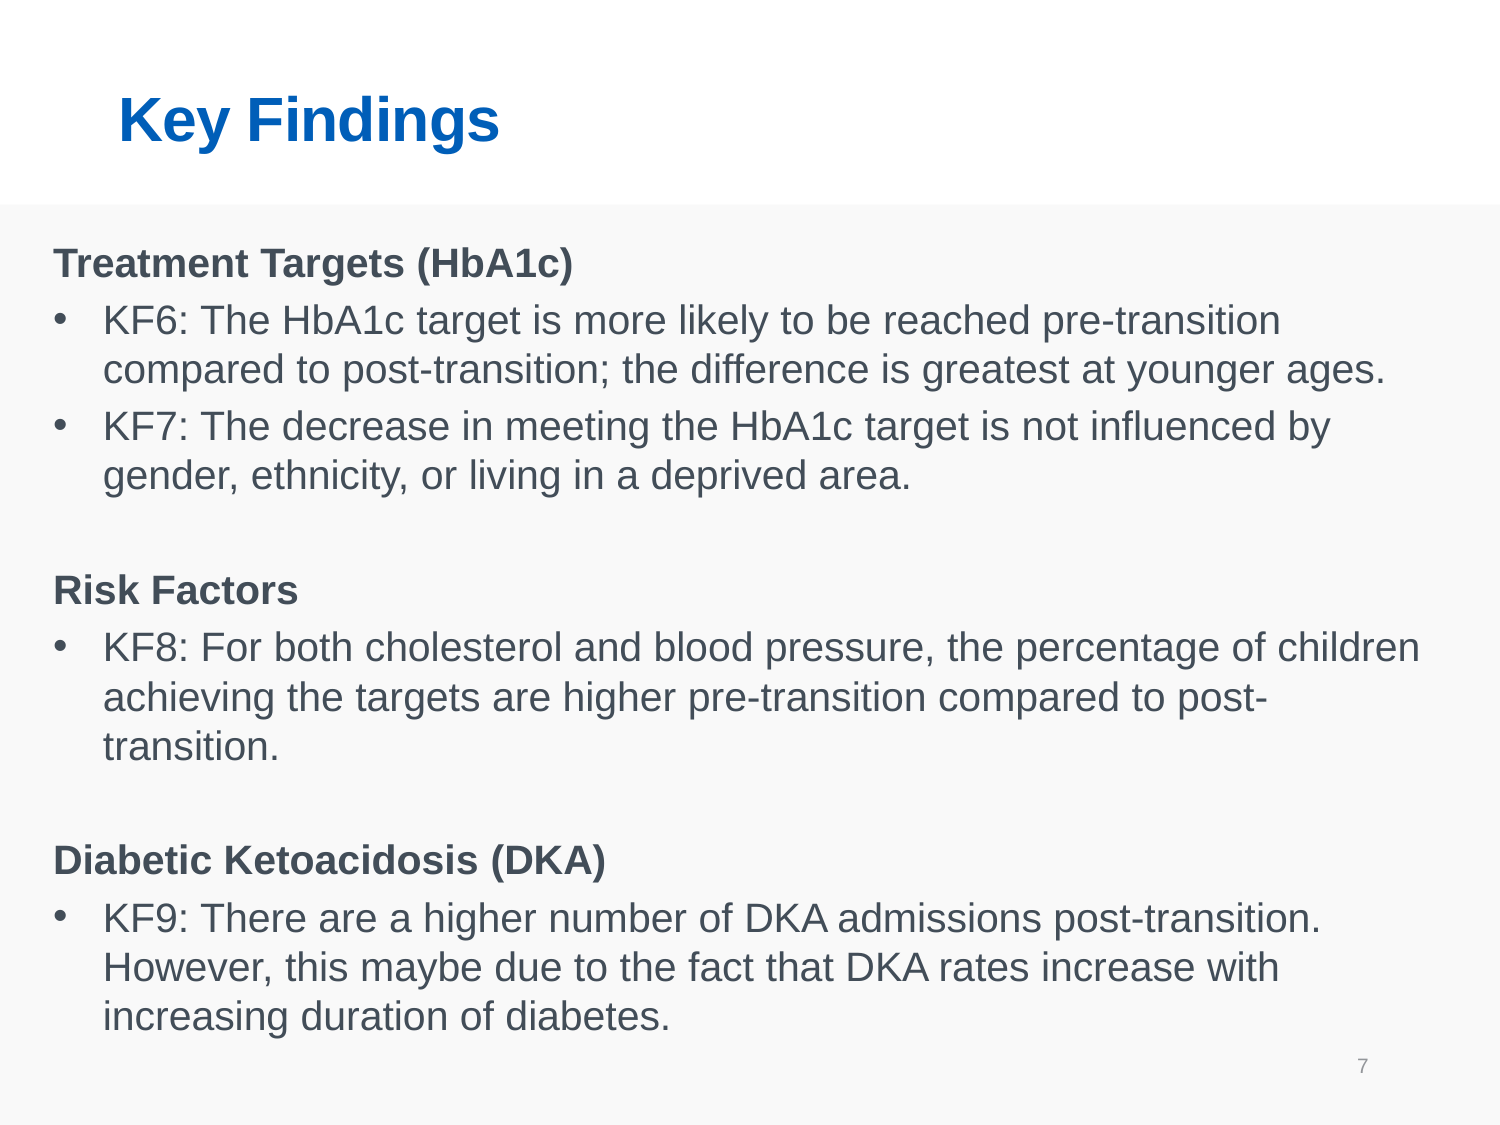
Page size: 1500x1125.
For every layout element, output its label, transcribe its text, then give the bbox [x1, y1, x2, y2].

slide_number 7 [1033, 1035, 1384, 1095]
title Key Findings [118, 78, 1371, 195]
list Treatment Targets (HbA1c) KF6: The HbA1c target is more likely to be reached pre-transition compared to post-transition; the difference is greatest at younger ages. KF7: The decrease in meeting the HbA1c target is not influenced by gender, ethnicity, or living in a deprived area. Risk Factors KF8: For both cholesterol and blood pressure, the percentage of children achieving the targets are higher pre-transition compared to post-transition. Diabetic Ketoacidosis (DKA) KF9: There are a higher number of DKA admissions post-transition. However, this maybe due to the fact that DKA rates increase with increasing duration of diabetes. [53, 236, 1436, 1047]
